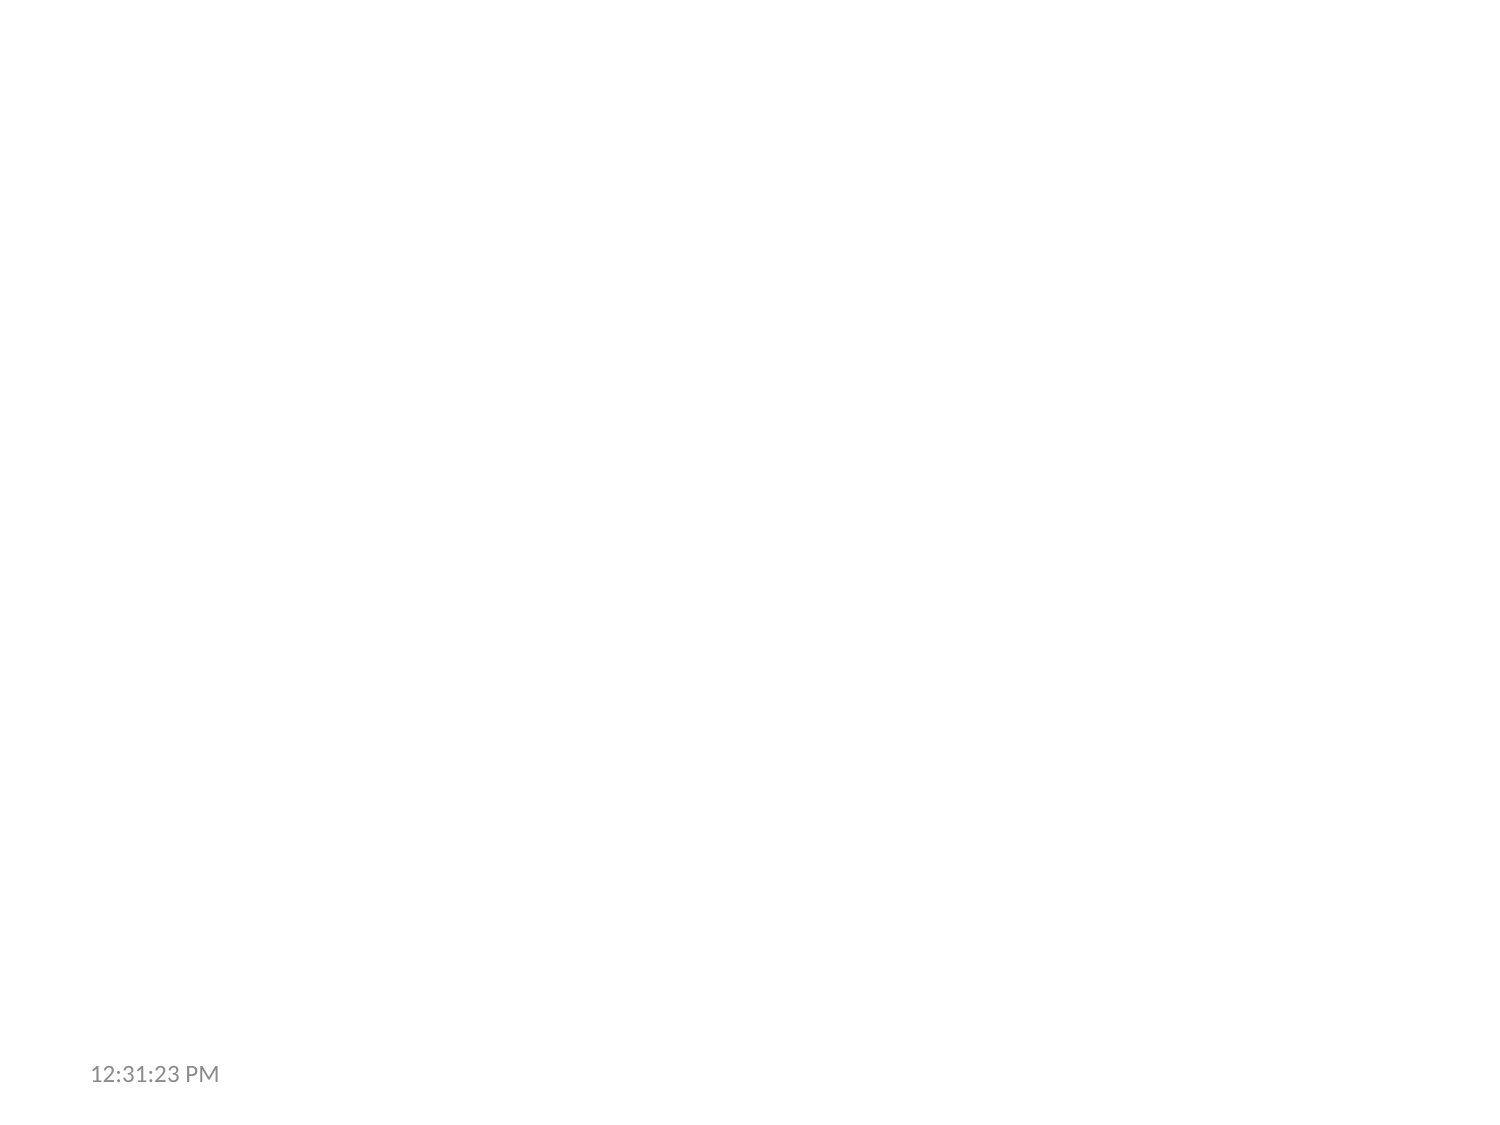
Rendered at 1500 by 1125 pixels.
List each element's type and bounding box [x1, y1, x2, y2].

slide_number [75, 1042, 425, 1103]
